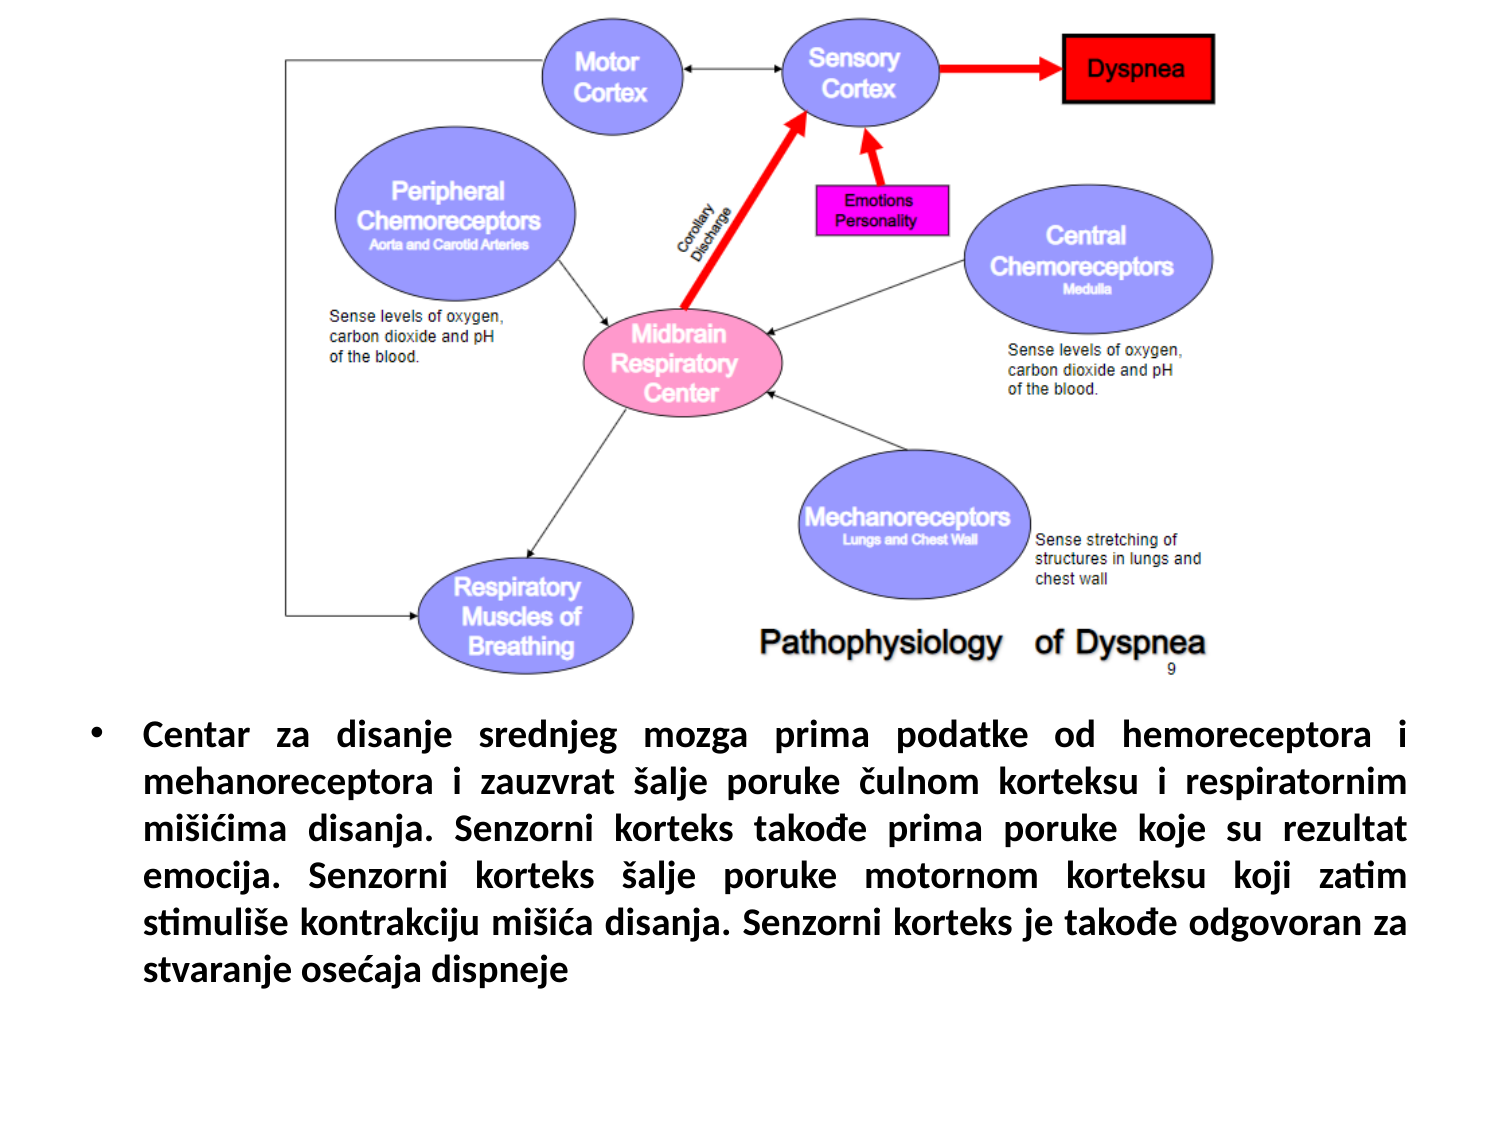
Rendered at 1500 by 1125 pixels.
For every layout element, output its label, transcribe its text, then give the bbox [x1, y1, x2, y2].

list Centar za disanje srednjeg mozga prima podatke od hemoreceptora i mehanoreceptora i zauzvrat šalje poruke čulnom korteksu i respiratornim mišićima disanja. Senzorni korteks takođe prima poruke koje su rezultat emocija. Senzorni korteks šalje poruke motornom korteksu koji zatim stimuliše kontrakciju mišića disanja. Senzorni korteks je takođe odgovoran za stvaranje osećaja dispneje [75, 262, 1425, 1005]
picture [269, 15, 1226, 691]
